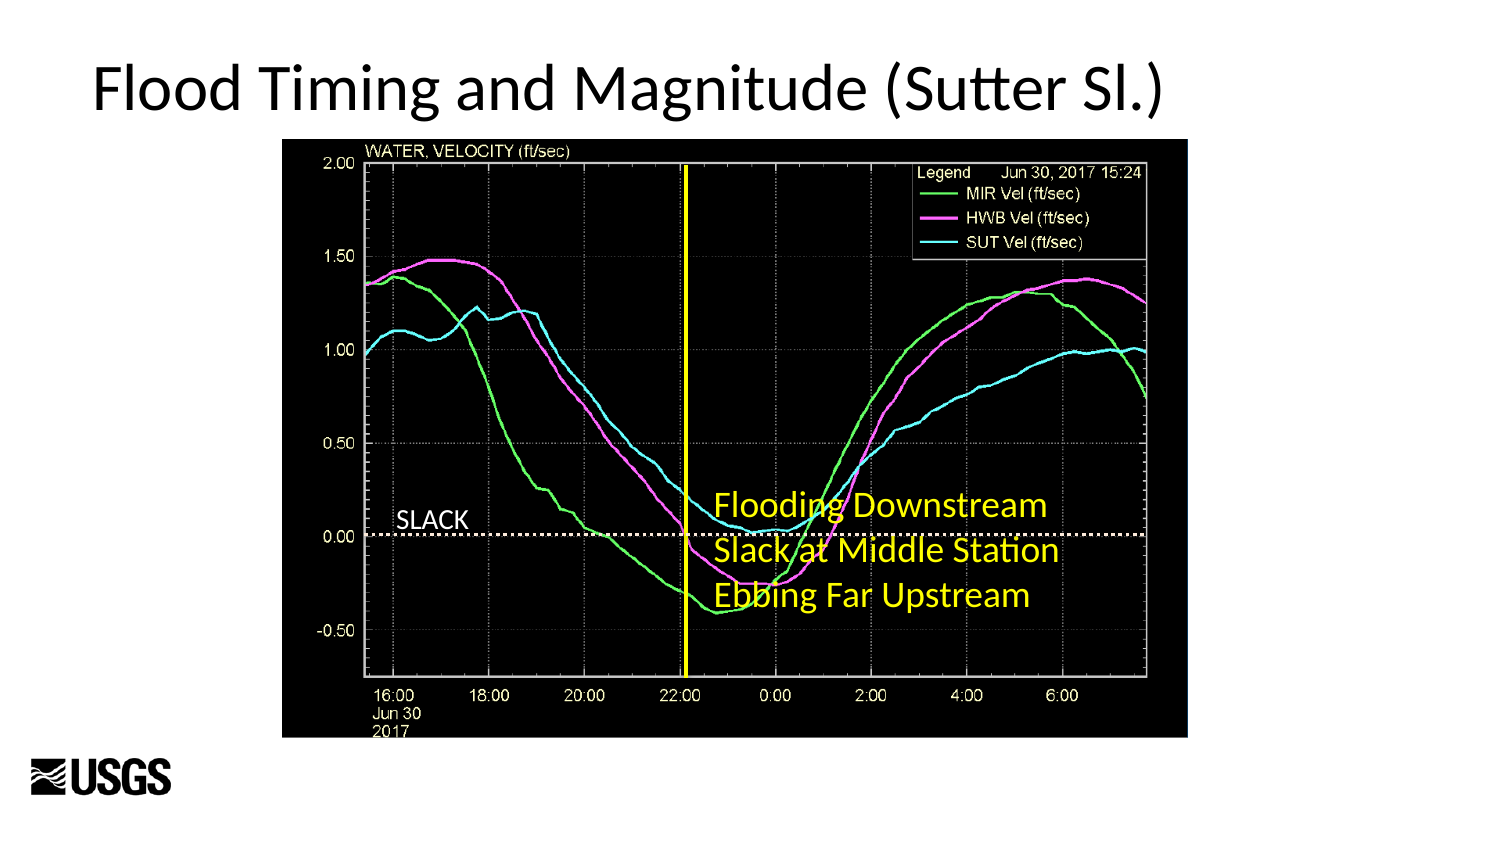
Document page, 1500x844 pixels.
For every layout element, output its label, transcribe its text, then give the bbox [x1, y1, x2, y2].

text_box Flood Timing and Magnitude (Sutter Sl.) [77, 36, 1380, 132]
picture [0, 0, 1500, 844]
